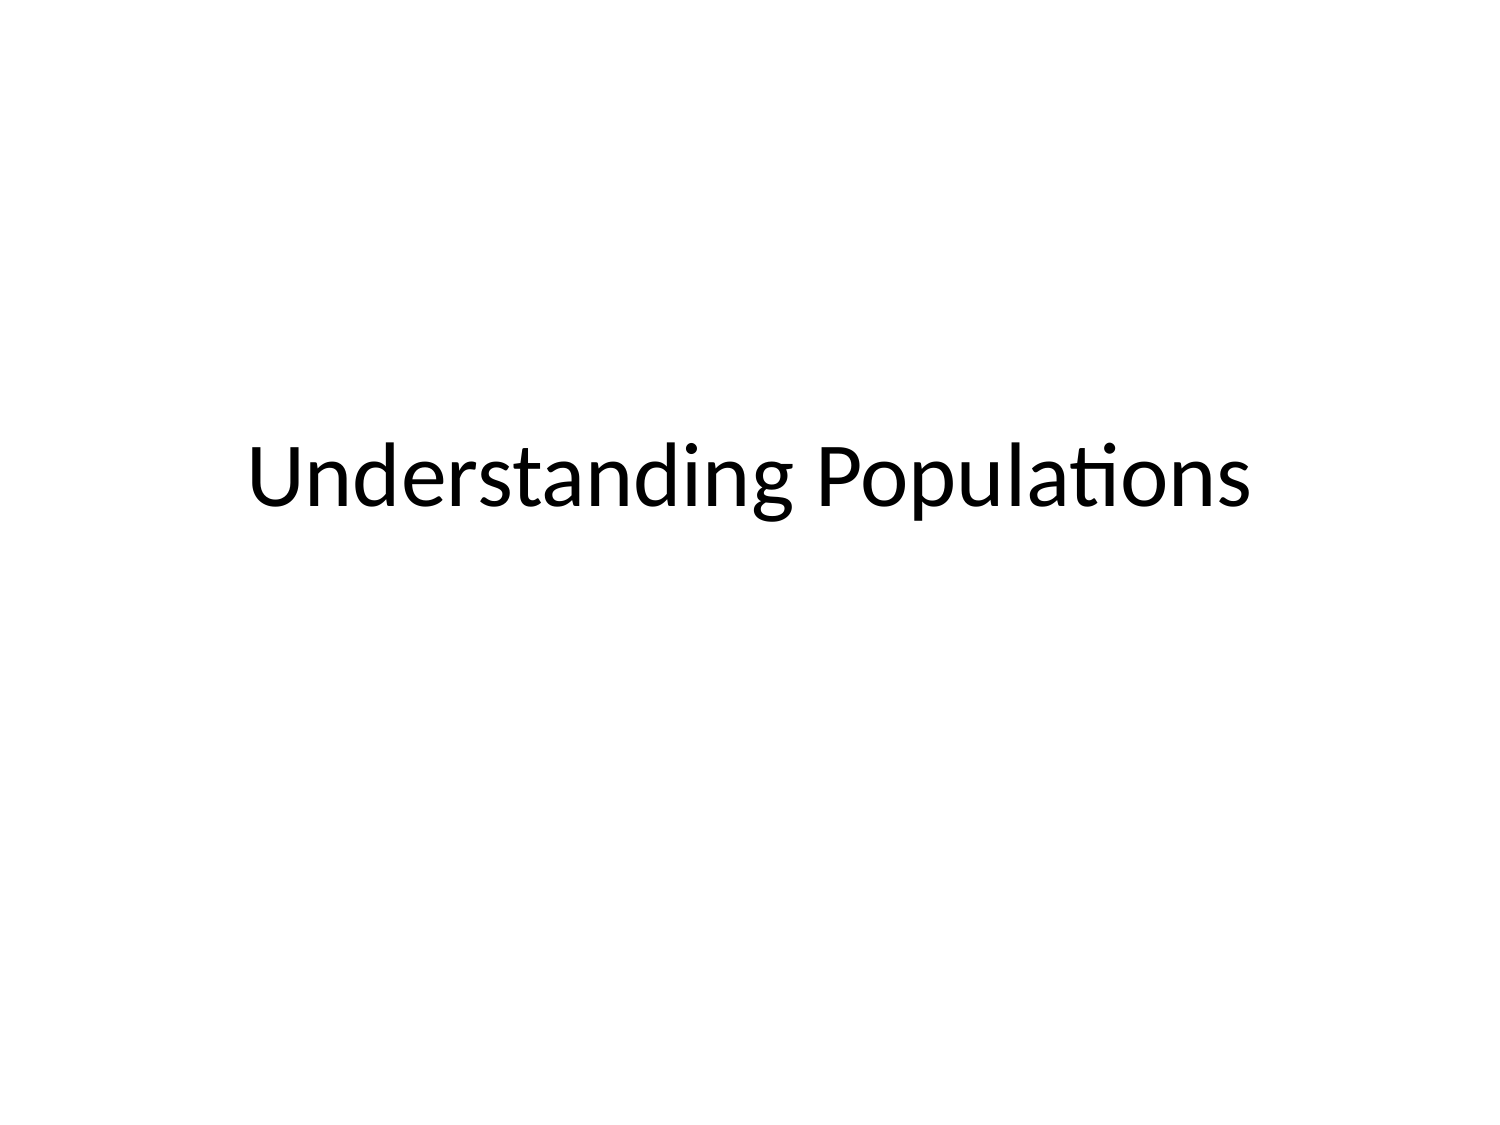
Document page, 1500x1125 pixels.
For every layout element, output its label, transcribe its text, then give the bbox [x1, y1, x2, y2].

title Understanding Populations [112, 349, 1388, 591]
